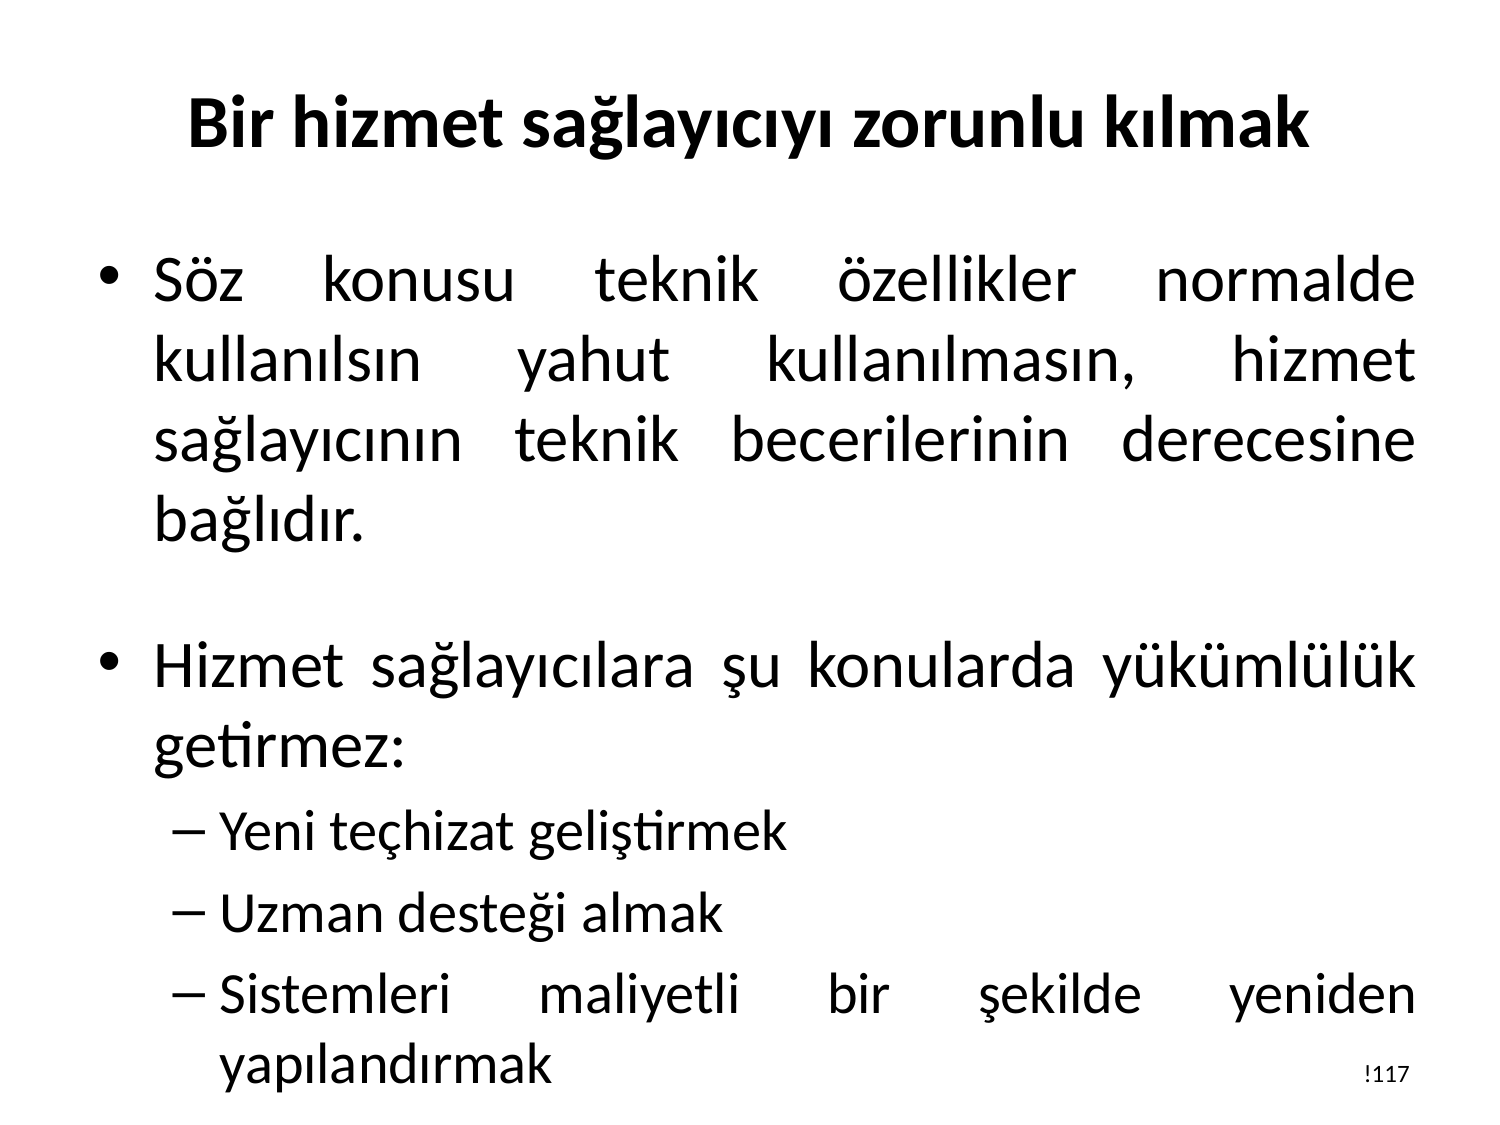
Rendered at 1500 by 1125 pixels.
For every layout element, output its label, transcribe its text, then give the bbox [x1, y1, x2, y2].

list Söz konusu teknik özellikler normalde kullanılsın yahut kullanılmasın, hizmet sağlayıcının teknik becerilerinin derecesine bağlıdır. Hizmet sağlayıcılara şu konularda yükümlülük getirmez: Yeni teçhizat geliştirmek Uzman desteği almak Sistemleri maliyetli bir şekilde yeniden yapılandırmak [82, 226, 1433, 970]
slide_number !117 [1074, 1042, 1425, 1103]
title Bir hizmet sağlayıcıyı zorunlu kılmak [74, 23, 1426, 212]
